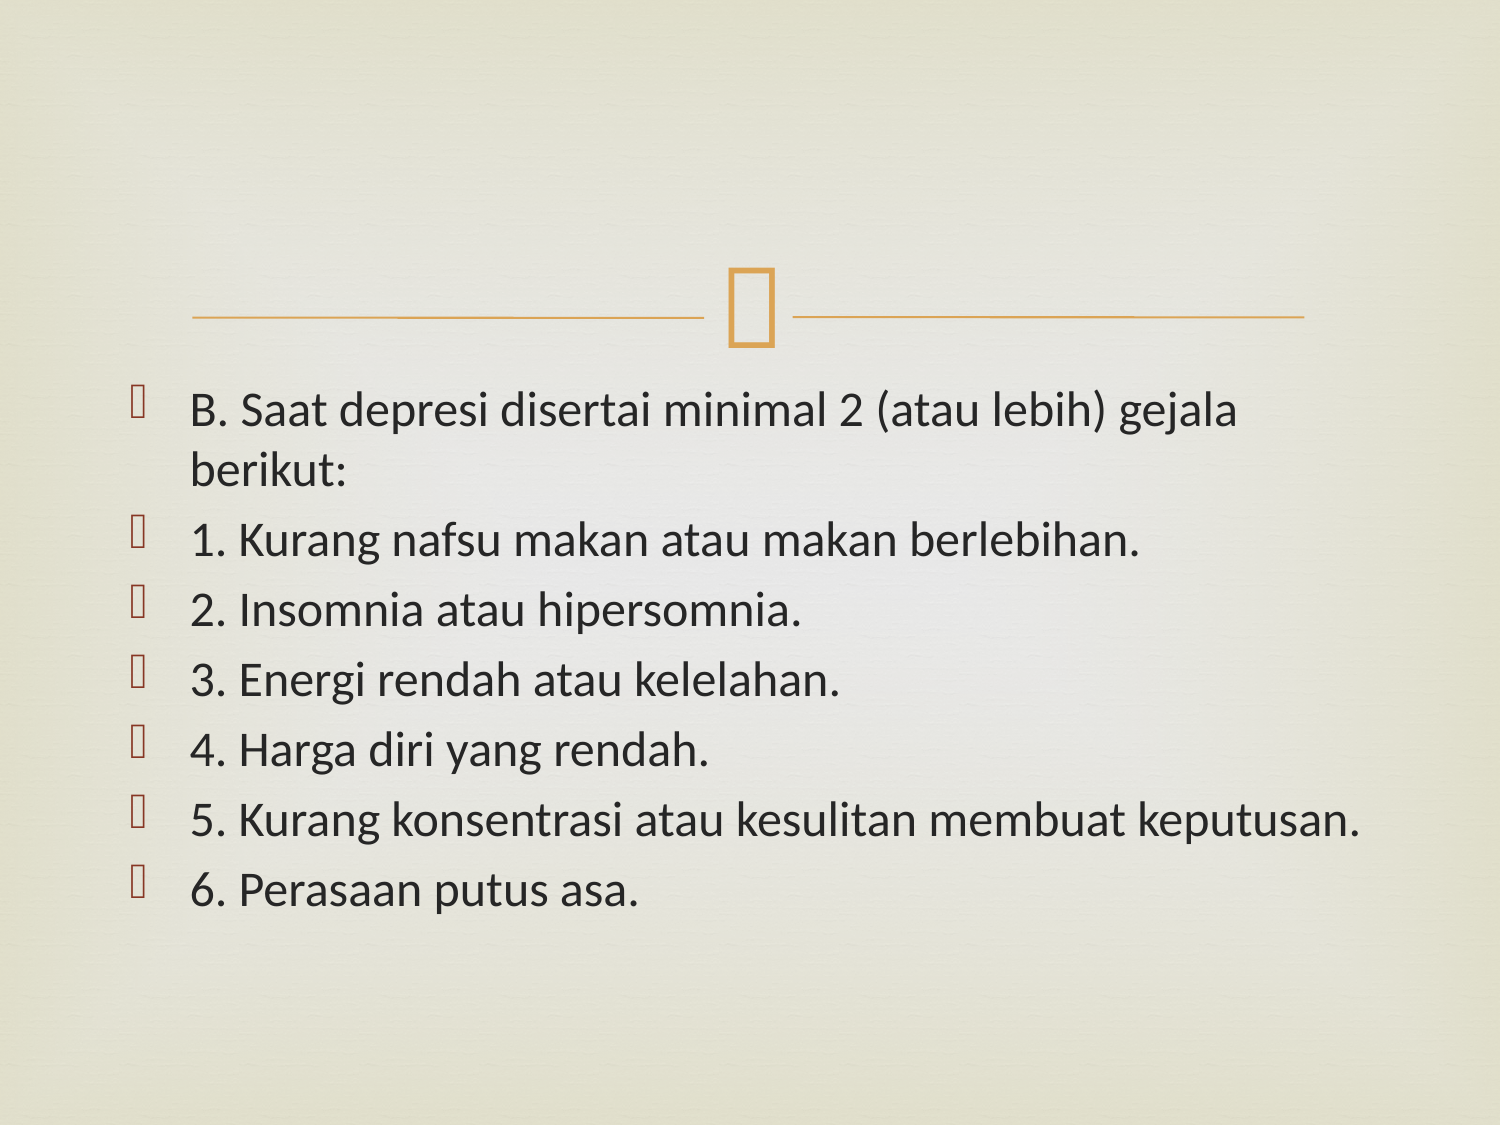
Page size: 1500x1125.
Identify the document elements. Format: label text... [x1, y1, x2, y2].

list B. Saat depresi disertai minimal 2 (atau lebih) gejala berikut: 1. Kurang nafsu makan atau makan berlebihan. 2. Insomnia atau hipersomnia. 3. Energi rendah atau kelelahan. 4. Harga diri yang rendah. 5. Kurang konsentrasi atau kesulitan membuat keputusan. 6. Perasaan putus asa. [114, 368, 1386, 1005]
